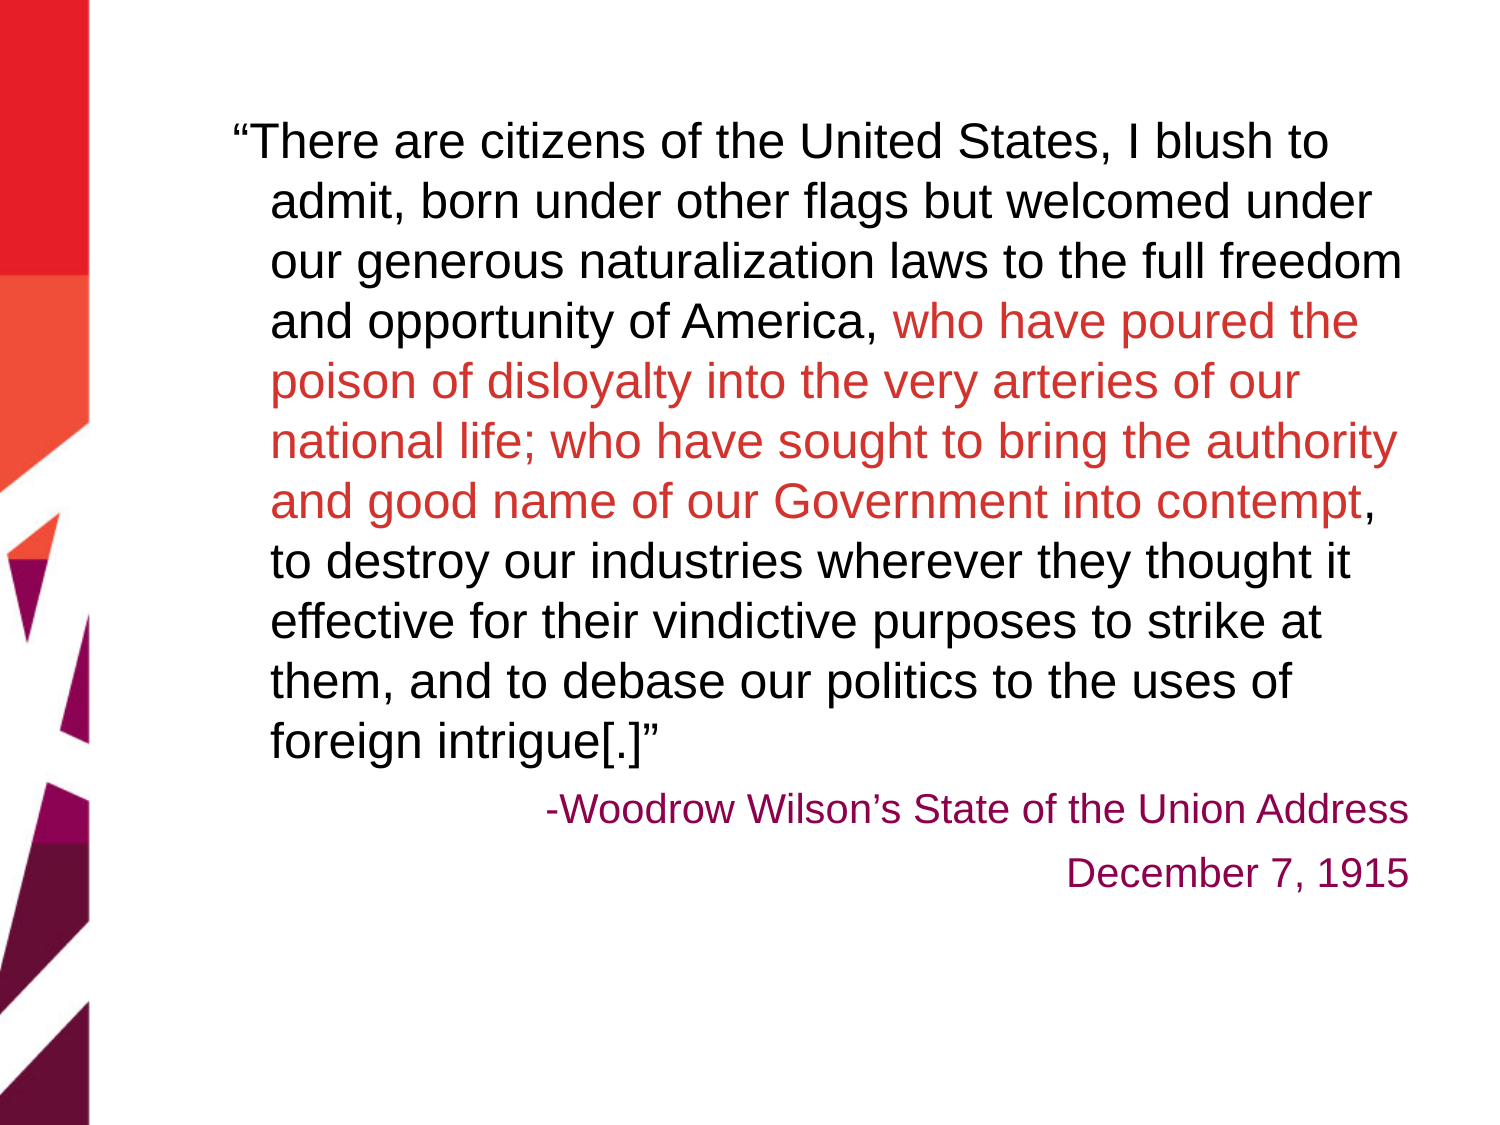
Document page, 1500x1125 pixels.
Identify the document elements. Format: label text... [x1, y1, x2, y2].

list “There are citizens of the United States, I blush to admit, born under other flags but welcomed under our generous naturalization laws to the full freedom and opportunity of America, who have poured the poison of disloyalty into the very arteries of our national life; who have sought to bring the authority and good name of our Government into contempt, to destroy our industries wherever they thought it effective for their vindictive purposes to strike at them, and to debase our politics to the uses of foreign intrigue[.]” -Woodrow Wilson’s State of the Union Address December 7, 1915 [180, 94, 1425, 837]
picture [0, 0, 91, 1125]
